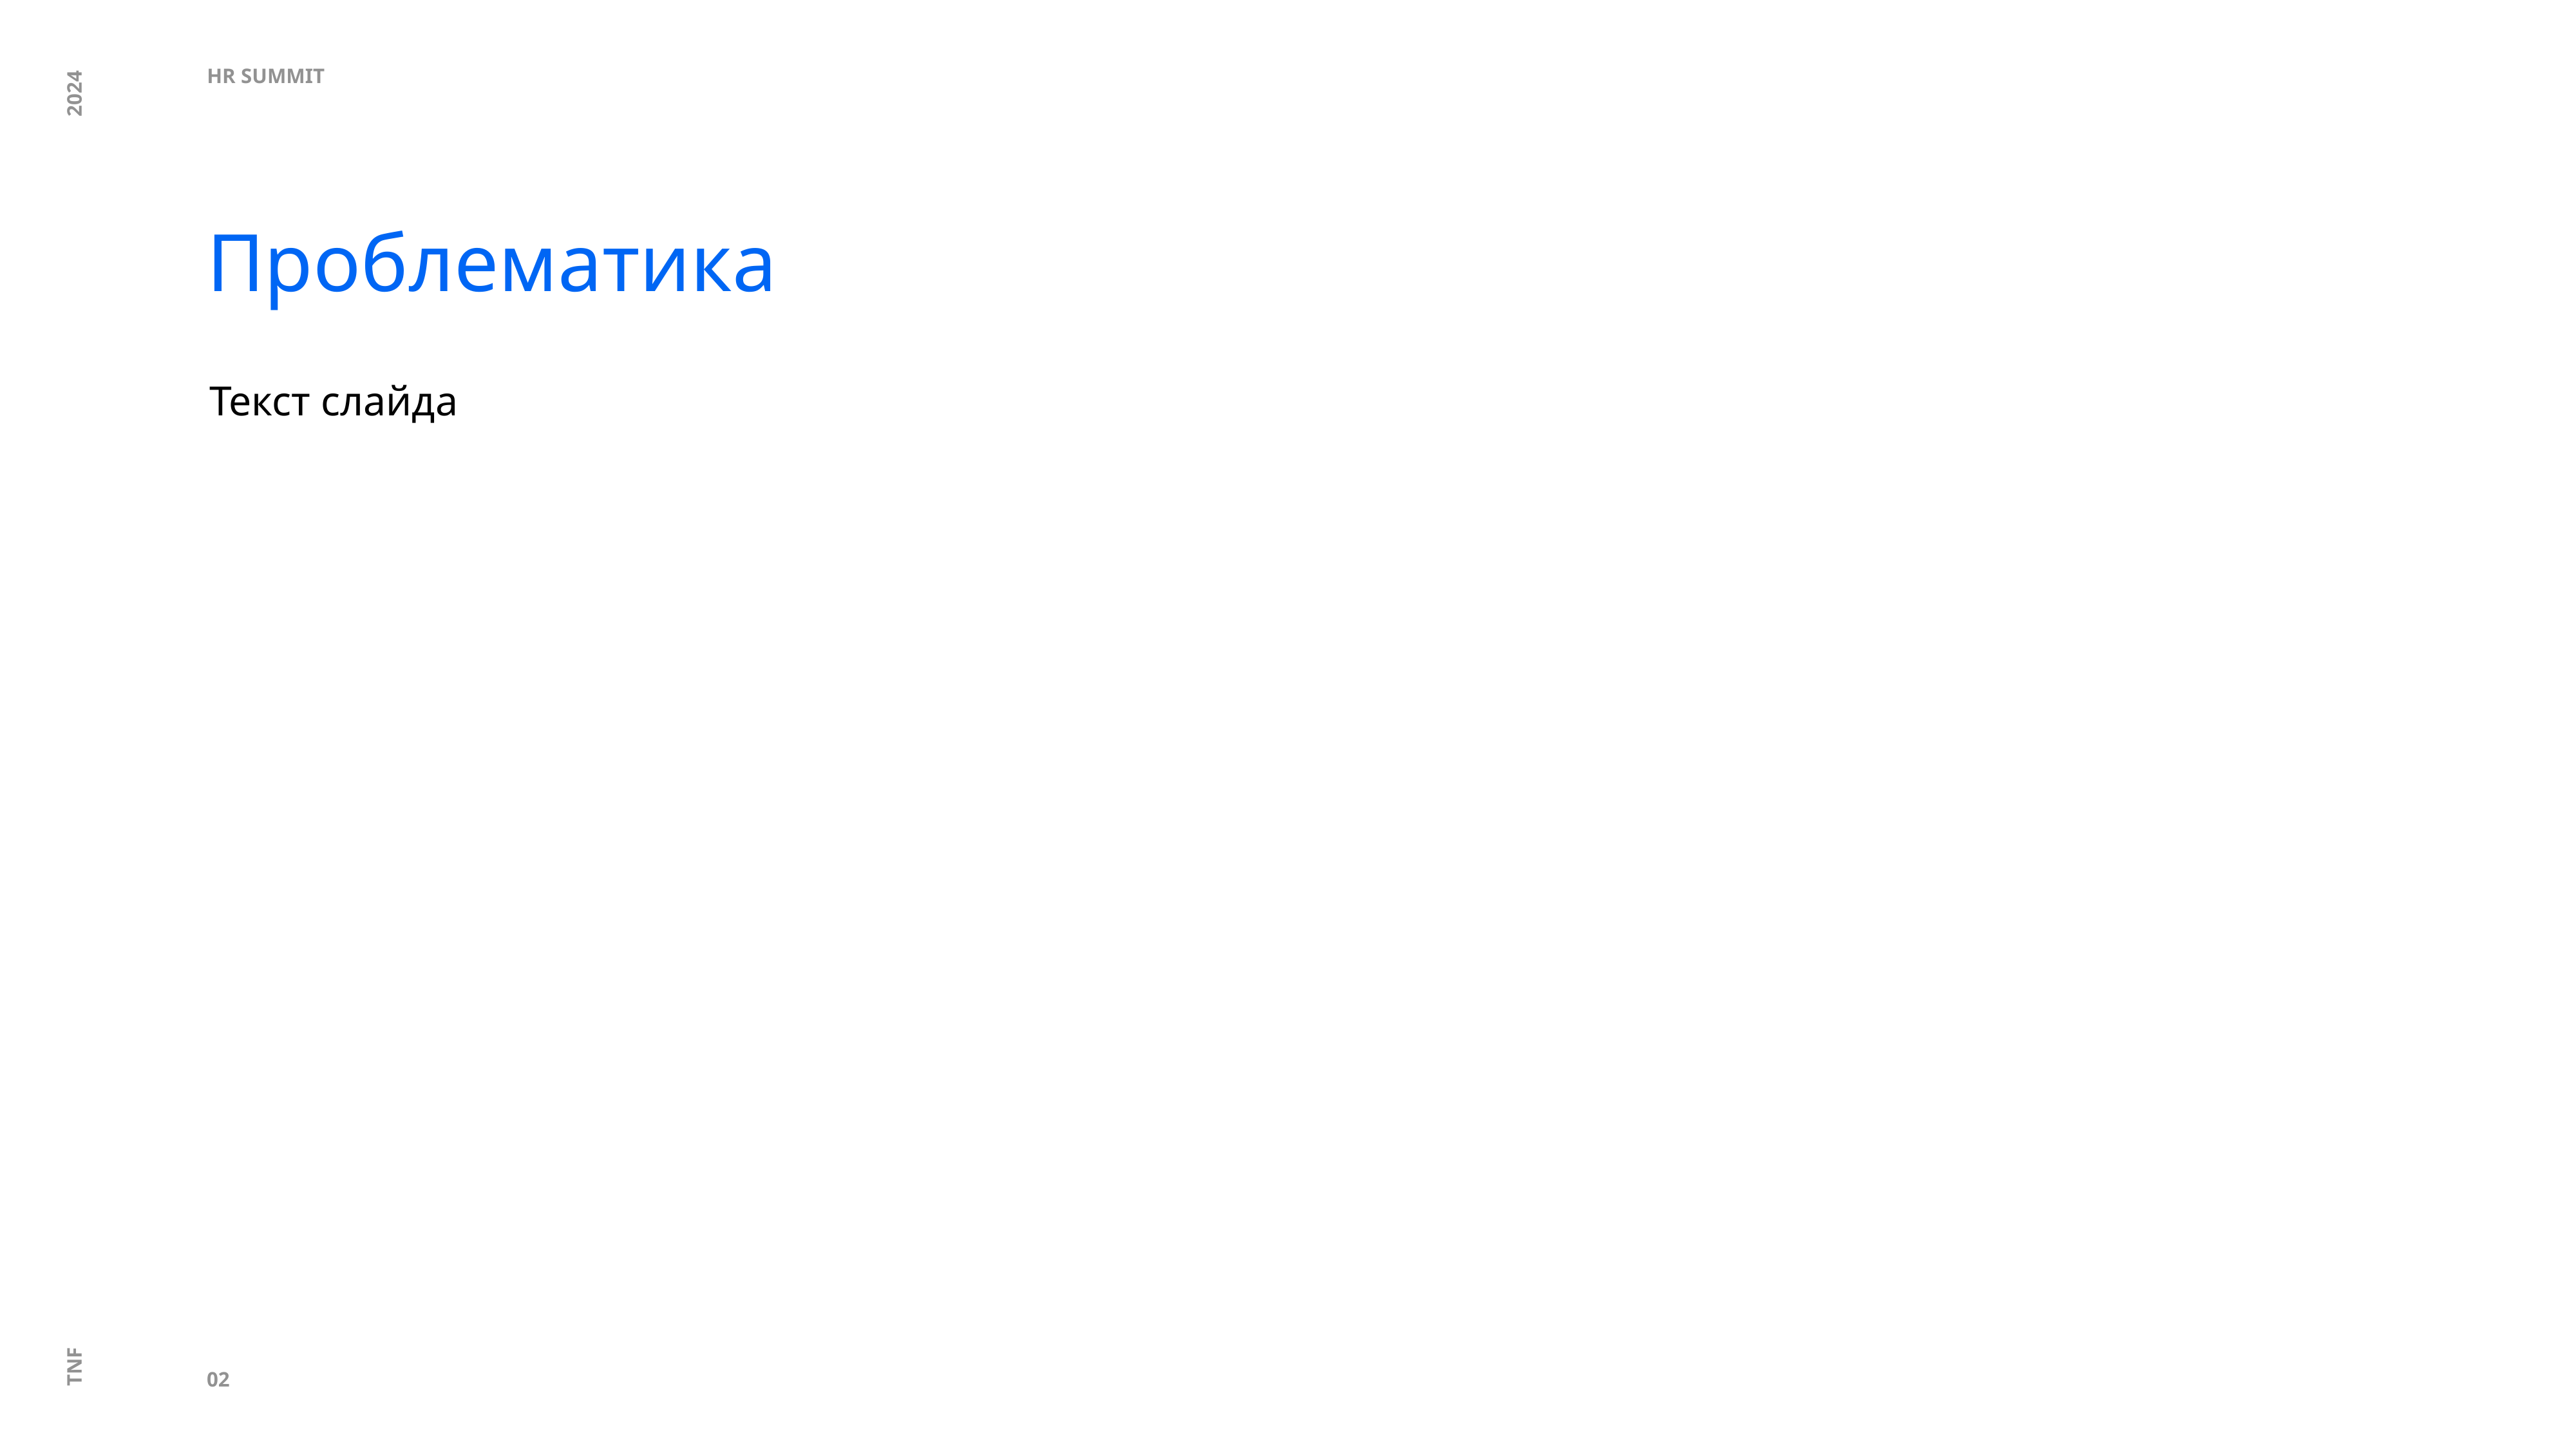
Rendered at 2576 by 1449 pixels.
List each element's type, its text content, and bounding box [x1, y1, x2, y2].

text_box 02 [201, 1361, 267, 1396]
text_box Текст слайда [204, 370, 1349, 429]
text_box Проблематика [201, 207, 1345, 313]
